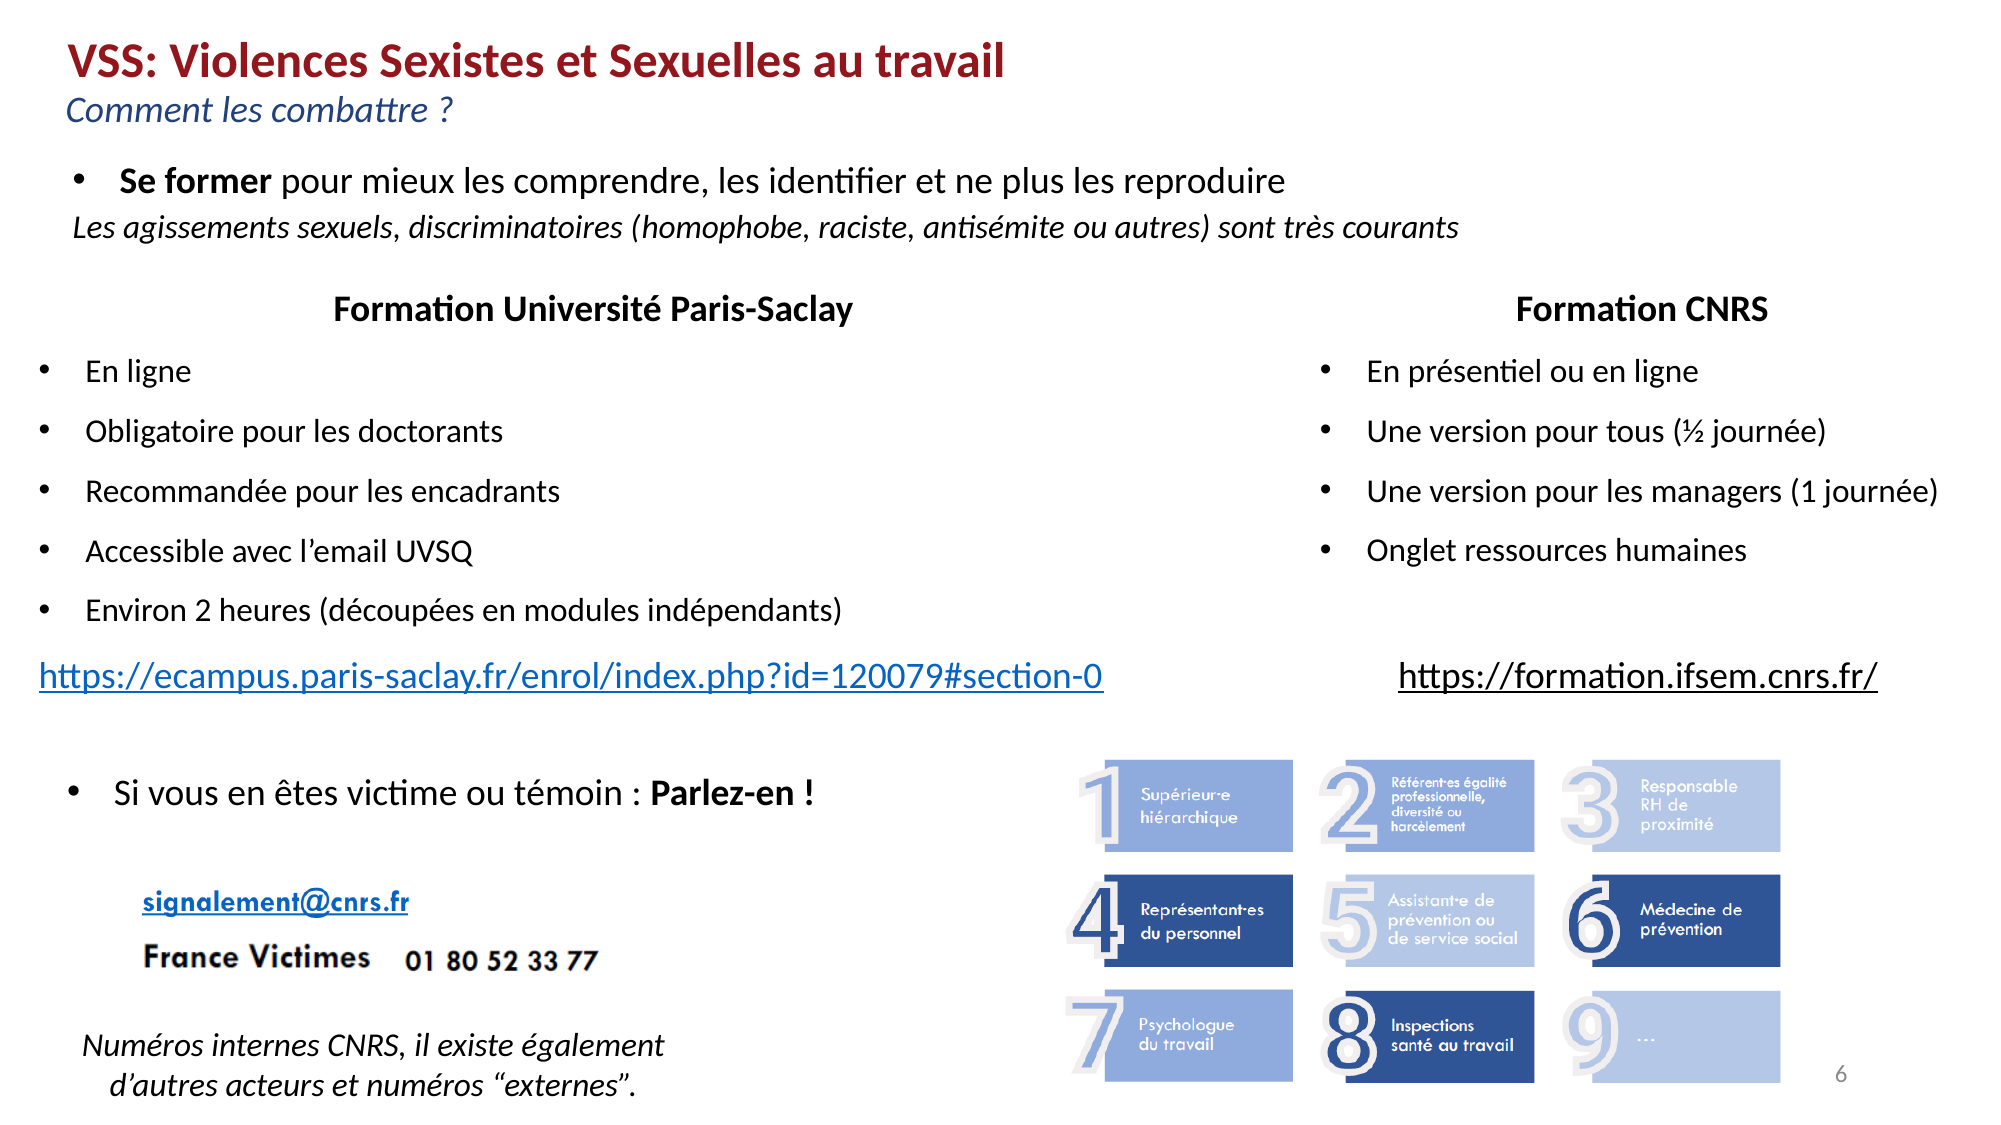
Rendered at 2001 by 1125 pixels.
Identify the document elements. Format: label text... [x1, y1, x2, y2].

picture [127, 885, 421, 924]
picture [1037, 728, 1822, 1123]
text_box Si vous en êtes victime ou témoin : Parlez-en ! [52, 760, 840, 821]
text_box VSS: Violences Sexistes et Sexuelles au travail [52, 19, 1022, 95]
text_box Se former pour mieux les comprendre, les identifier et ne plus les reproduire Les agissements sexuels, discriminatoires (homophobe, raciste, antisémite ou autres) sont très courants [57, 149, 1484, 254]
picture [142, 933, 382, 980]
picture [394, 944, 605, 977]
text_box Numéros internes CNRS, il existe également d’autres acteurs et numéros “externes”. [22, 1016, 726, 1111]
text_box Formation CNRS En présentiel ou en ligne Une version pour tous (½ journée) Une version pour les managers (1 journée) Onglet ressources humaines https://formation.ifsem.cnrs.fr/ [1229, 254, 1980, 704]
text_box Formation Université Paris-Saclay En ligne Obligatoire pour les doctorants Recommandée pour les encadrants Accessible avec l’email UVSQ Environ 2 heures (découpées en modules indépendants) https://ecampus.paris-saclay.fr/enrol/index.php?id=120079#section-0 [0, 254, 1164, 771]
slide_number 6 [1822, 1042, 1863, 1103]
text_box Comment les combattre ? [50, 77, 470, 138]
